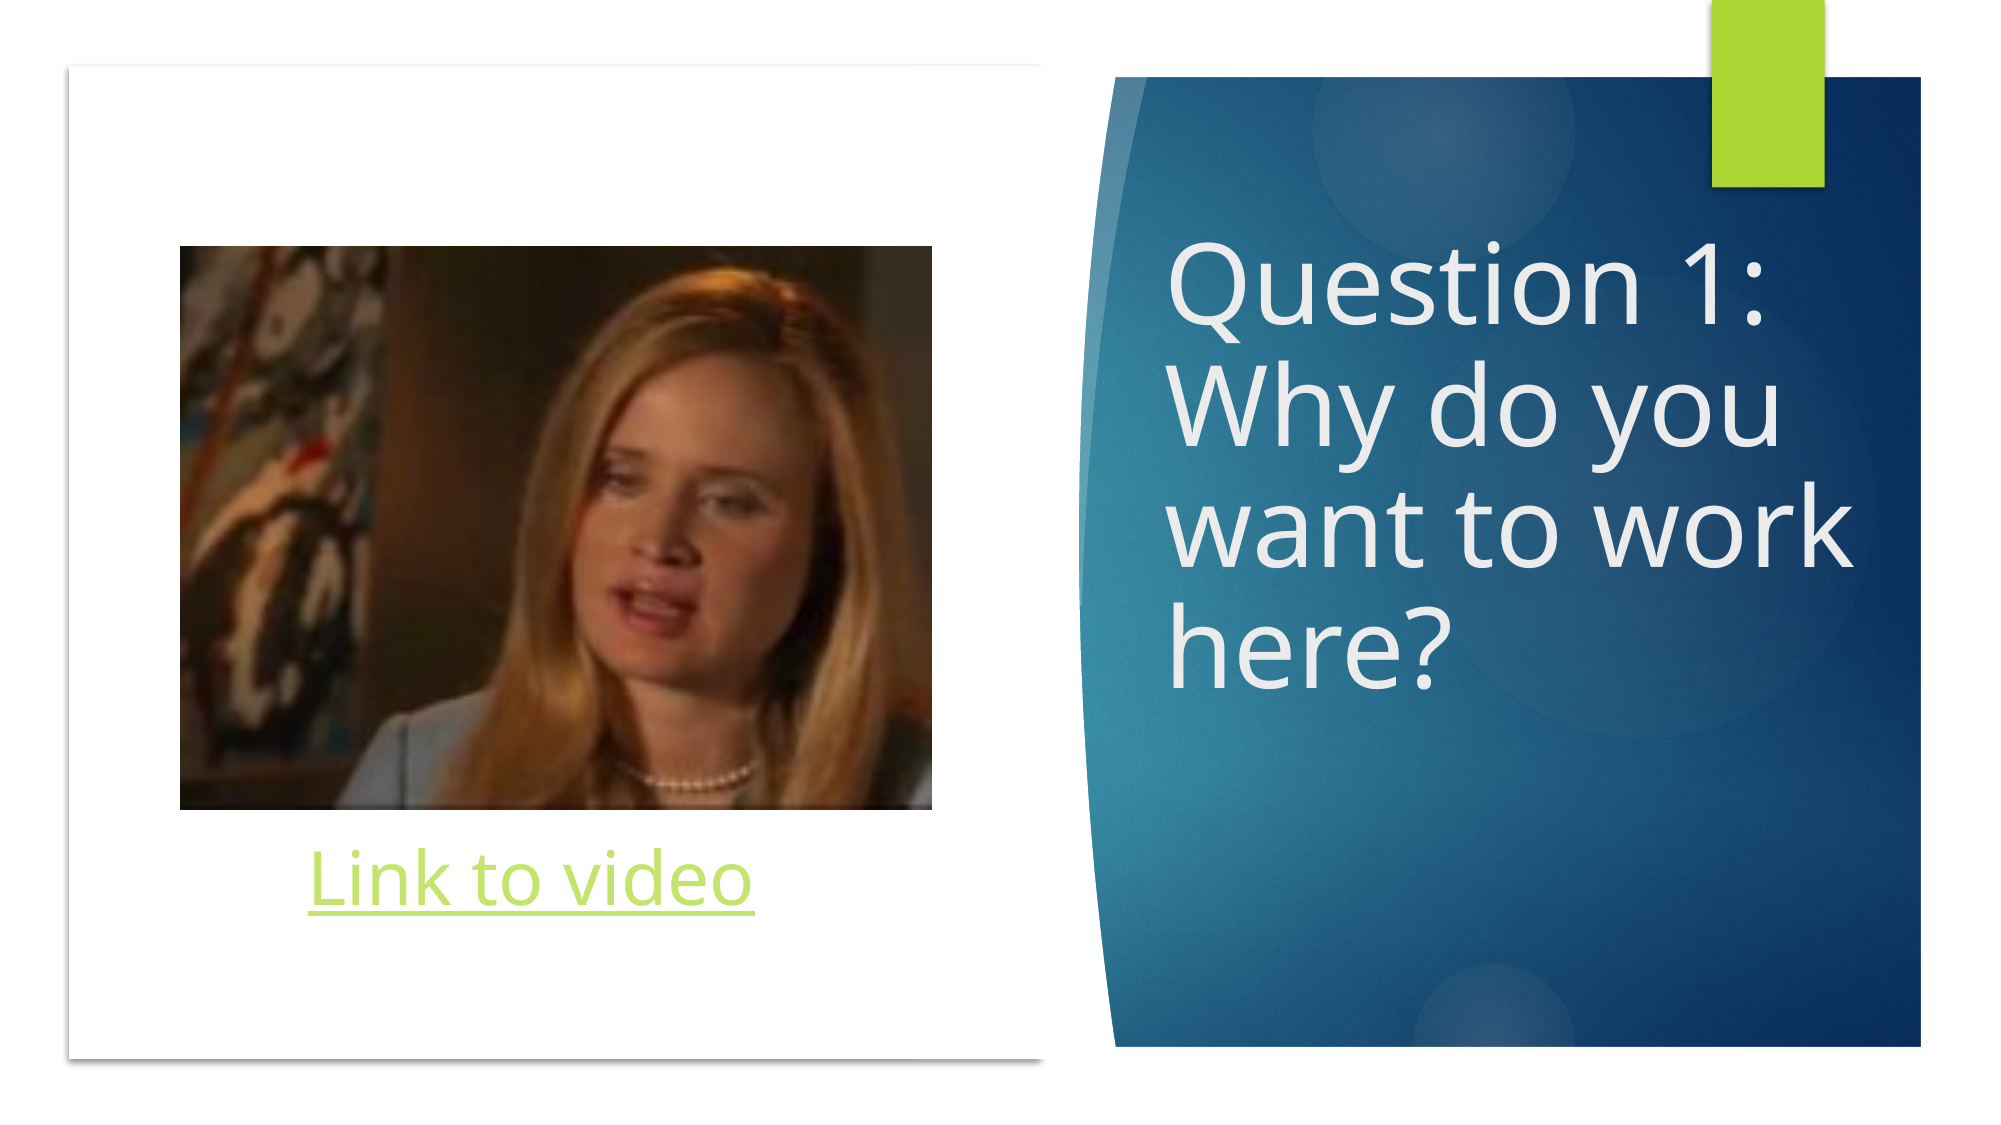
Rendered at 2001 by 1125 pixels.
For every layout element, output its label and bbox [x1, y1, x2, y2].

text_box [179, 245, 933, 811]
text_box [68, 64, 1128, 1060]
text_box [0, 0, 2000, 1125]
